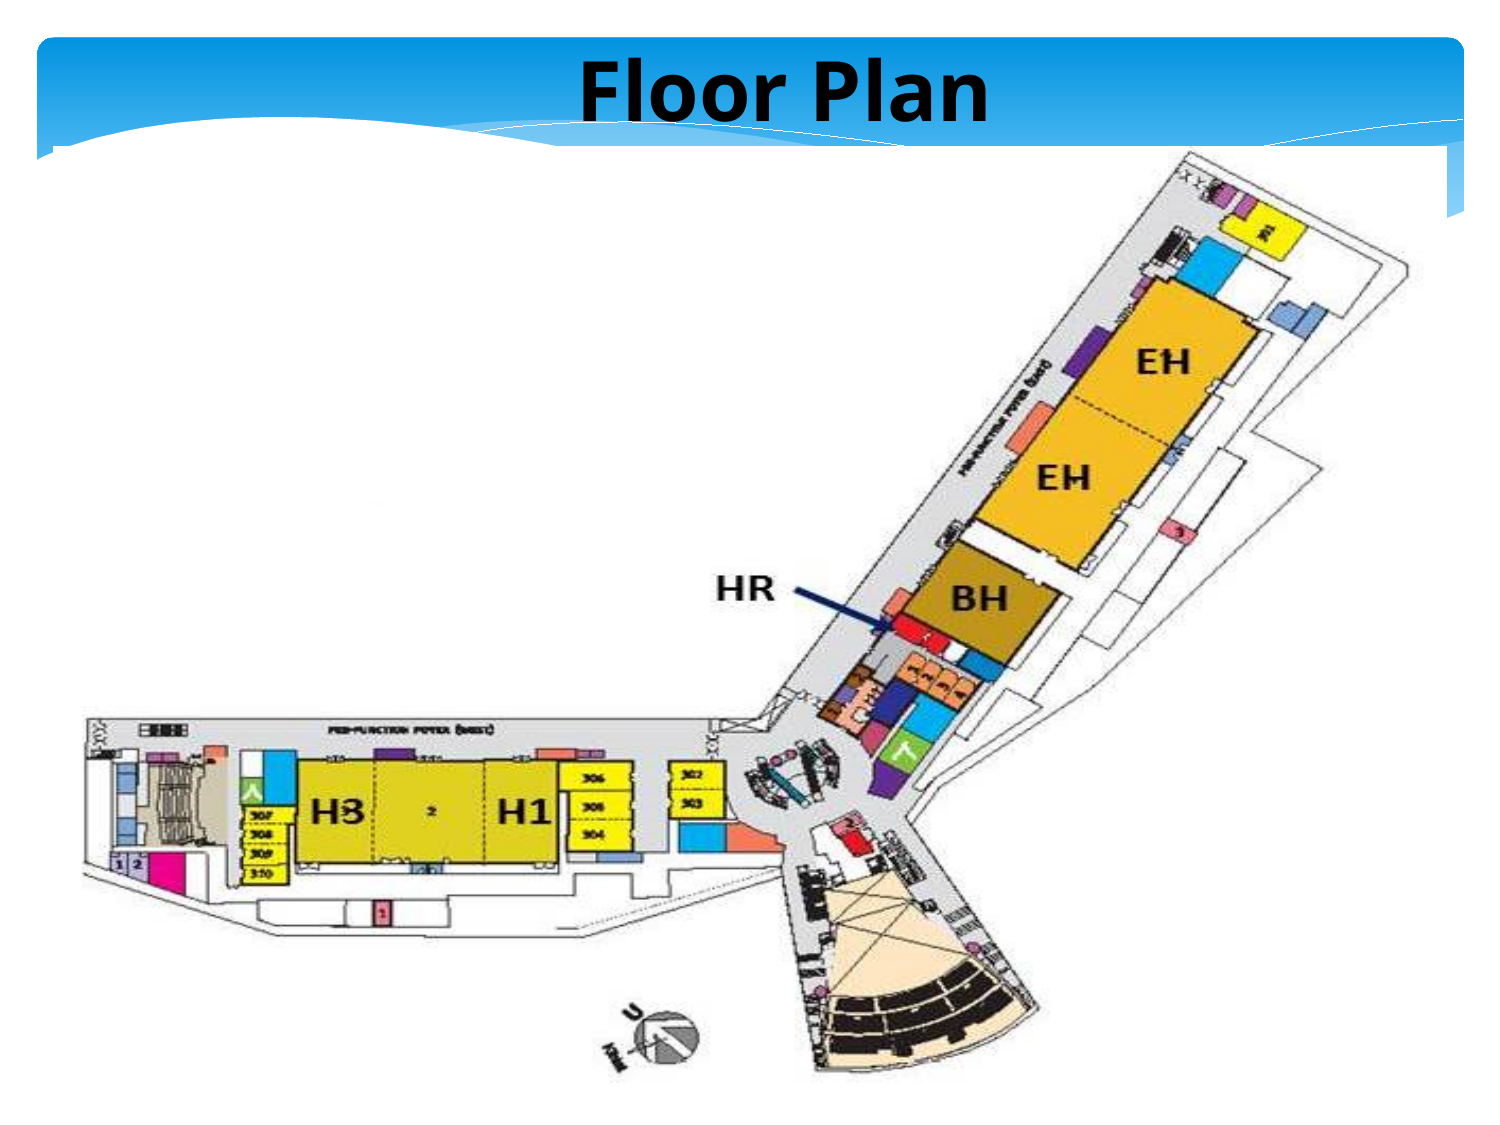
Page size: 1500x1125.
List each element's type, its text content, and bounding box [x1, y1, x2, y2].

picture [52, 146, 1448, 1098]
text_box Floor Plan [406, 30, 1163, 144]
